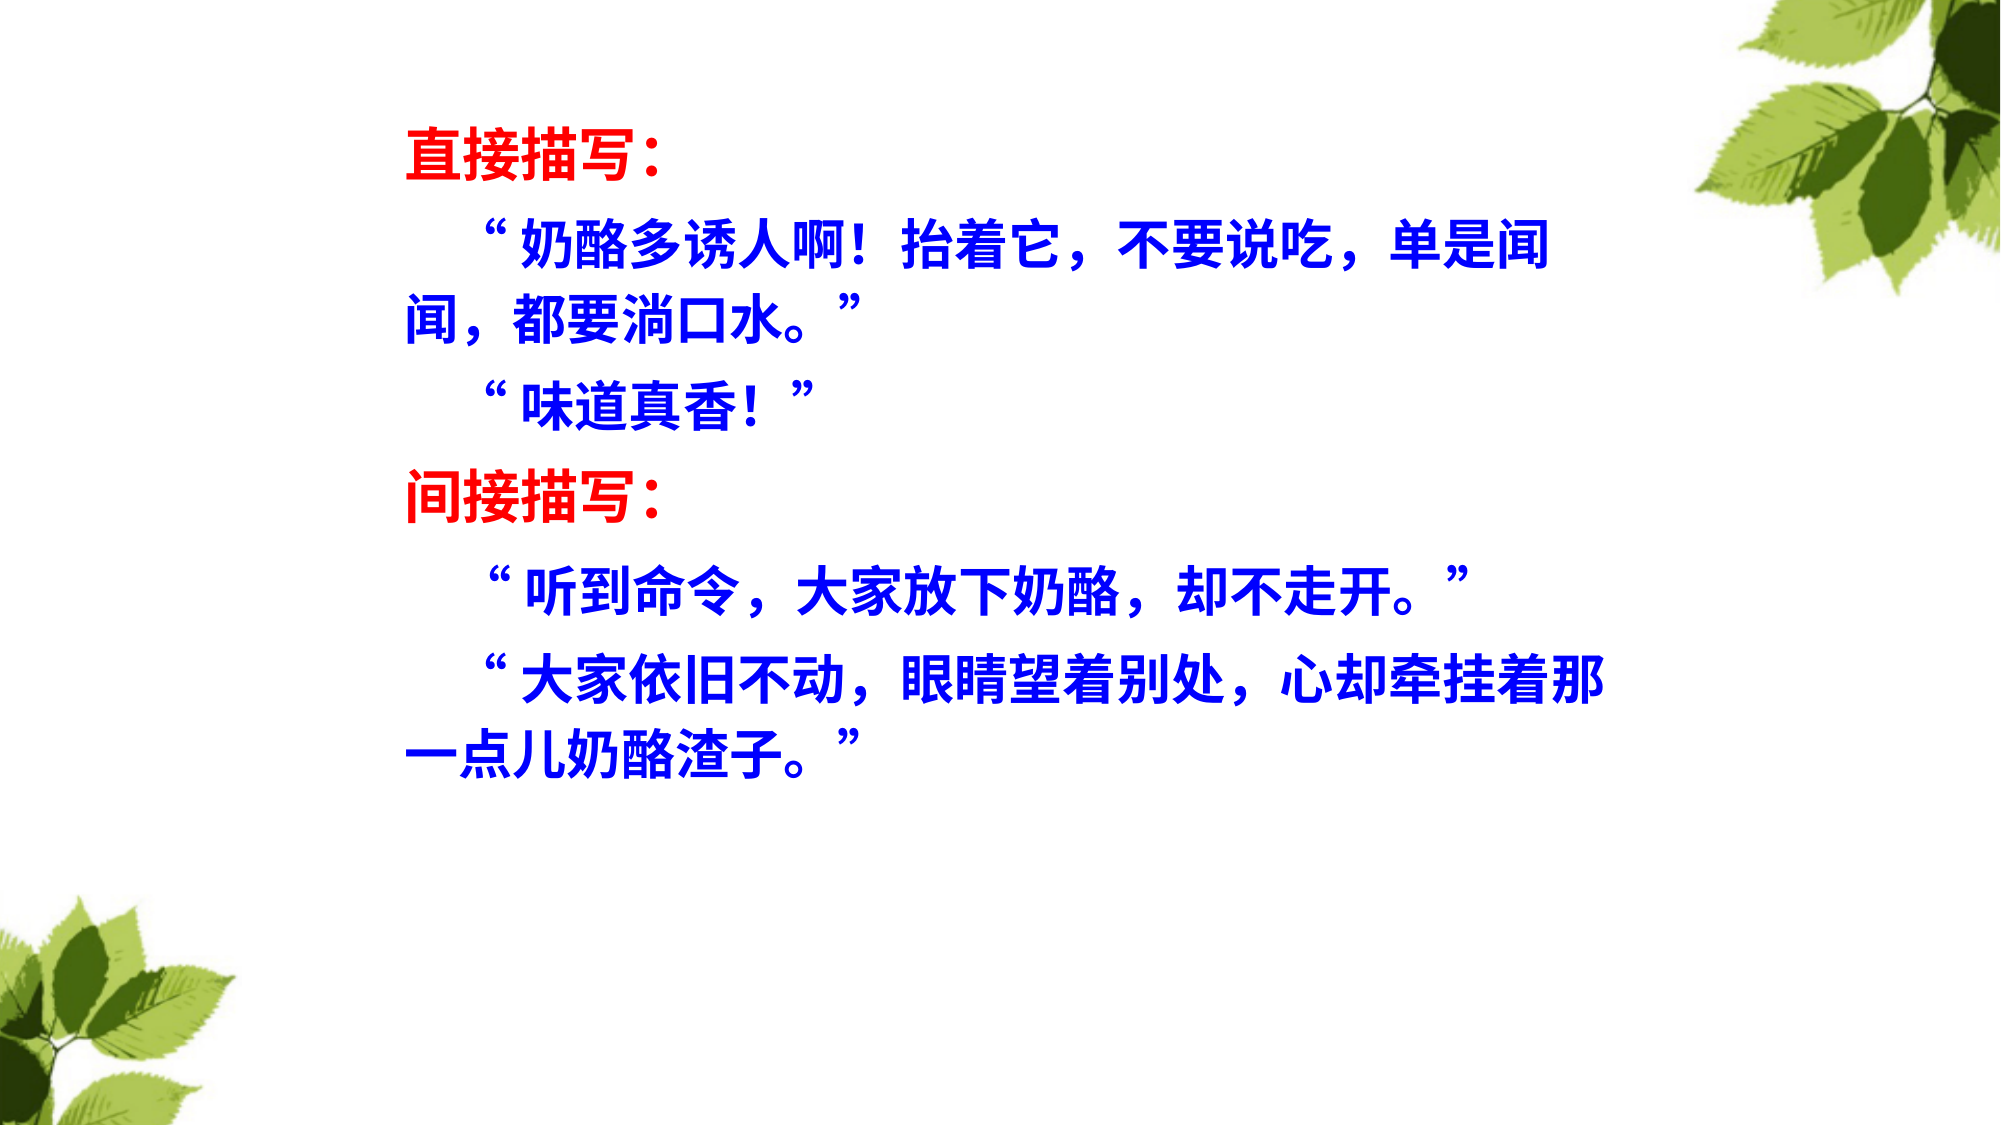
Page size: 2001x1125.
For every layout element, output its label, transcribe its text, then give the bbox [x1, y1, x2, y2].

text_box 直接描写： “奶酪多诱人啊！抬着它，不要说吃，单是闻闻，都要淌口水。” “味道真香！” 间接描写： “听到命令，大家放下奶酪，却不走开。” “大家依旧不动，眼睛望着别处，心却牵挂着那一点儿奶酪渣子。” [389, 100, 1645, 1082]
picture [0, 890, 242, 1125]
picture [1687, 0, 2001, 303]
